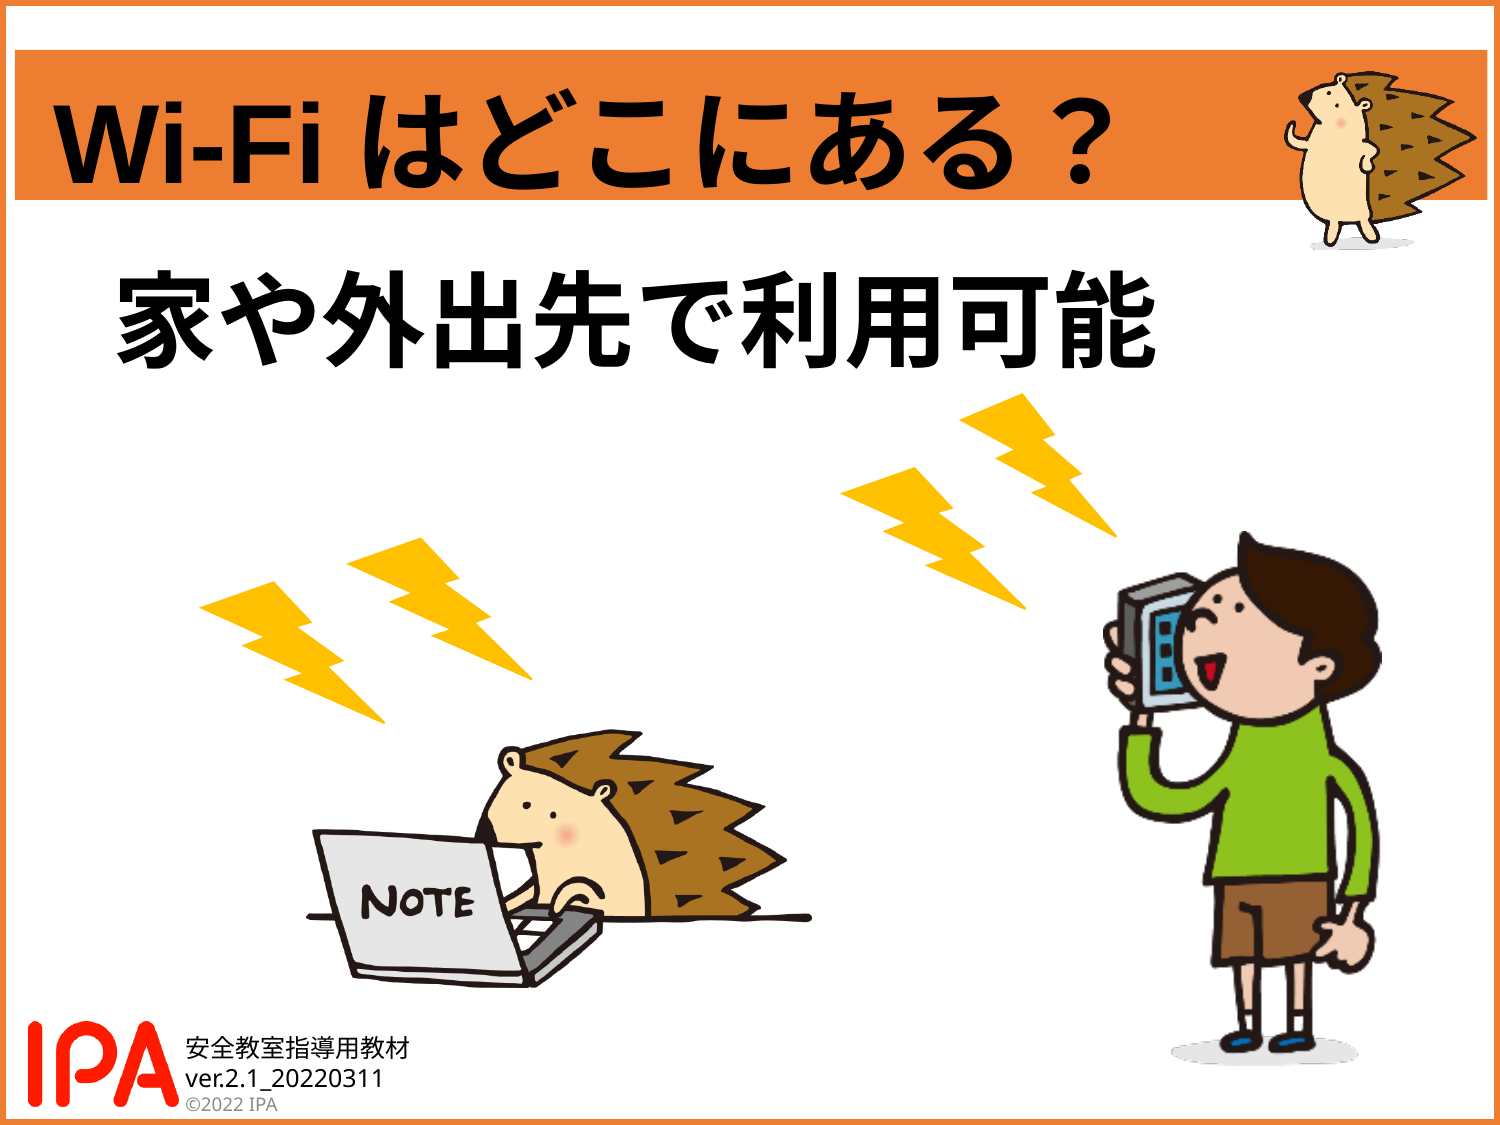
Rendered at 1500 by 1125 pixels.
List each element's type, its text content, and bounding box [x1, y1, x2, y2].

text_box [840, 467, 1027, 610]
picture [1103, 531, 1382, 1066]
title 家や外出先で利用可能 [0, 261, 1288, 391]
text_box [198, 581, 386, 725]
picture [28, 1021, 179, 1107]
text_box [346, 537, 533, 681]
picture [1284, 71, 1477, 250]
picture [305, 729, 812, 988]
text_box Wi-Fiはどこにある？ [38, 82, 1344, 212]
text_box [959, 393, 1113, 531]
